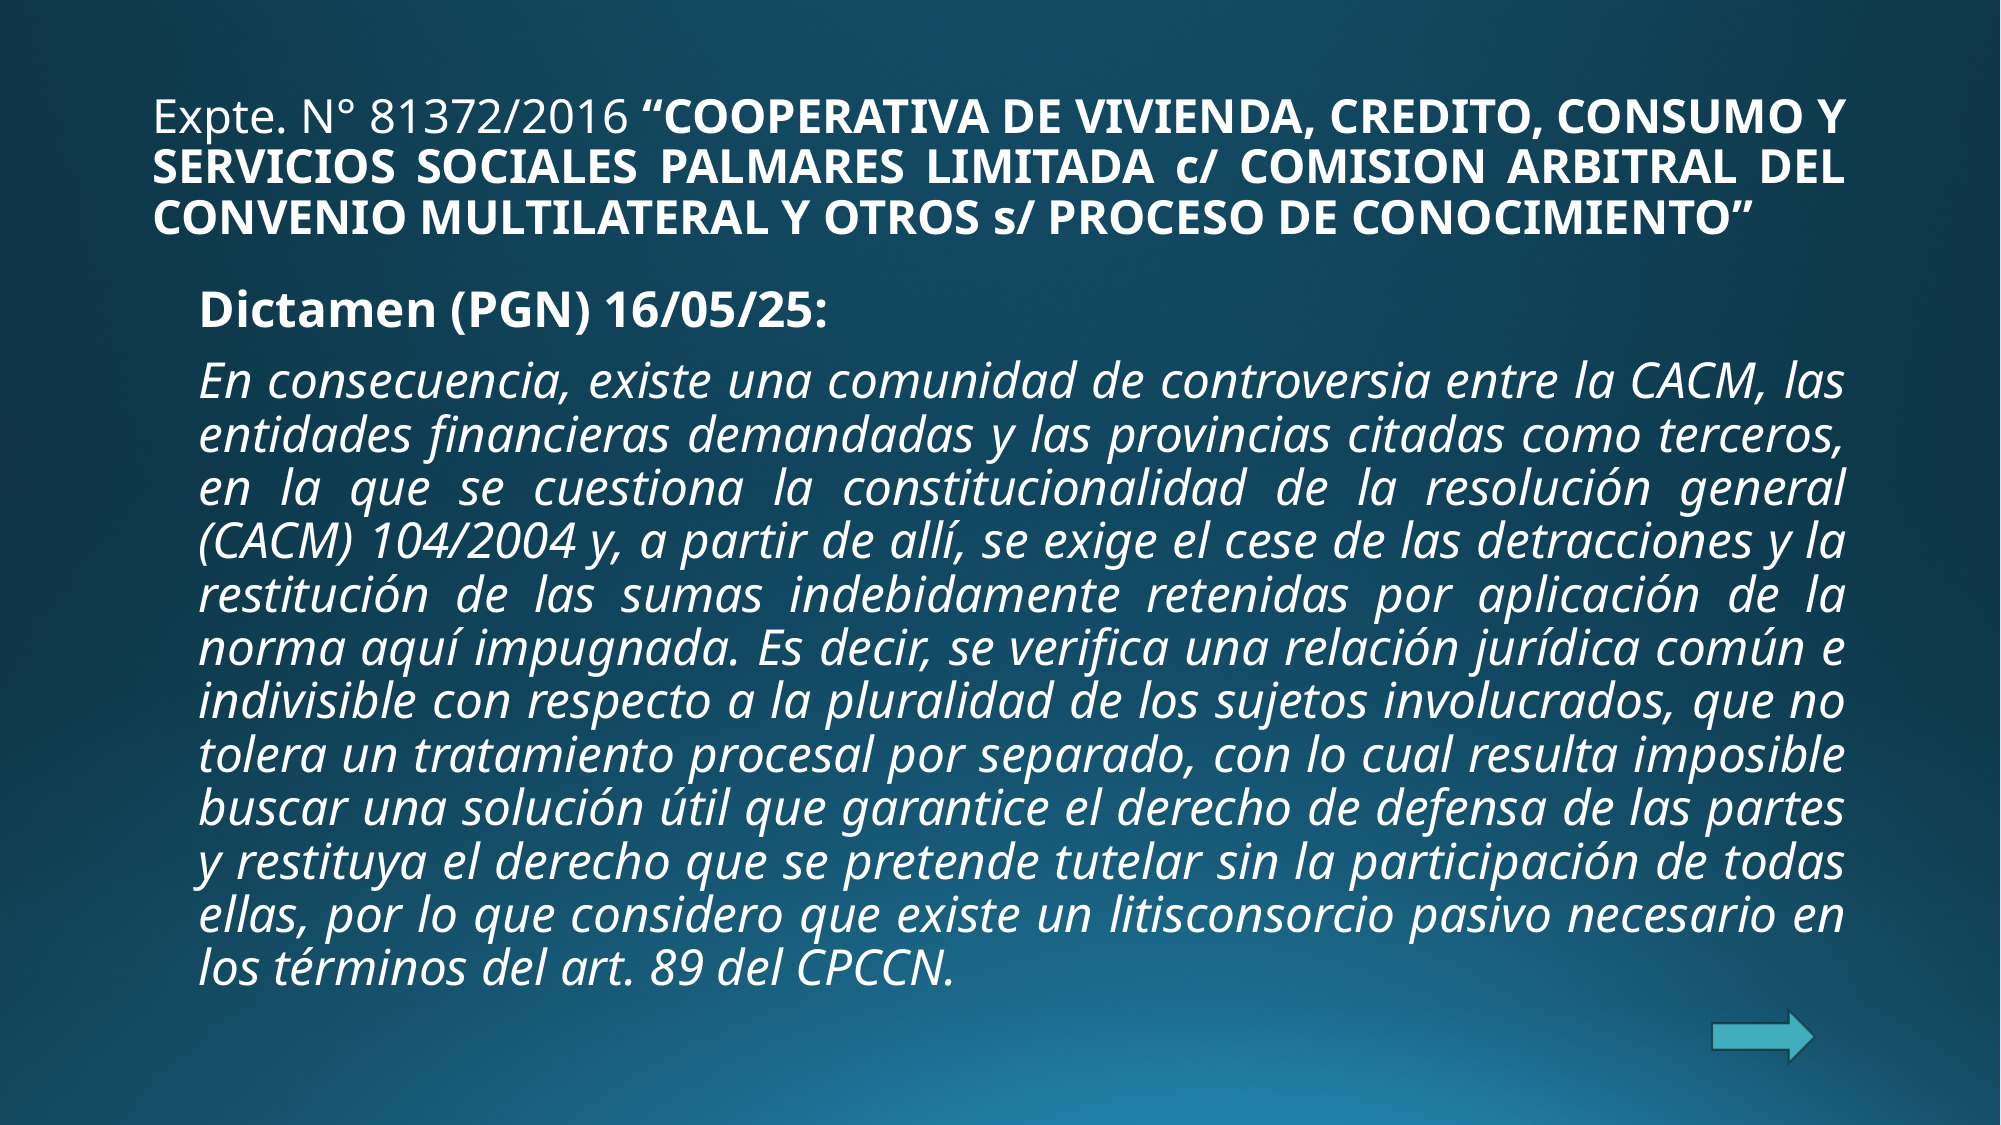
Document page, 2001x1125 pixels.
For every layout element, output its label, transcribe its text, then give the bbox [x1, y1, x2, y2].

list Dictamen (PGN) 16/05/25: En consecuencia, existe una comunidad de controversia entre la CACM, las entidades financieras demandadas y las provincias citadas como terceros, en la que se cuestiona la constitucionalidad de la resolución general (CACM) 104/2004 y, a partir de allí, se exige el cese de las detracciones y la restitución de las sumas indebidamente retenidas por aplicación de la norma aquí impugnada. Es decir, se verifica una relación jurídica común e indivisible con respecto a la pluralidad de los sujetos involucrados, que no tolera un tratamiento procesal por separado, con lo cual resulta imposible buscar una solución útil que garantice el derecho de defensa de las partes y restituya el derecho que se pretende tutelar sin la participación de todas ellas, por lo que considero que existe un litisconsorcio pasivo necesario en los términos del art. 89 del CPCCN. [183, 277, 1863, 1014]
picture [0, 0, 2001, 1125]
title Expte. N° 81372/2016 “COOPERATIVA DE VIVIENDA, CREDITO, CONSUMO Y SERVICIOS SOCIALES PALMARES LIMITADA c/ COMISION ARBITRAL DEL CONVENIO MULTILATERAL Y OTROS s/ PROCESO DE CONOCIMIENTO” [137, 59, 1863, 278]
